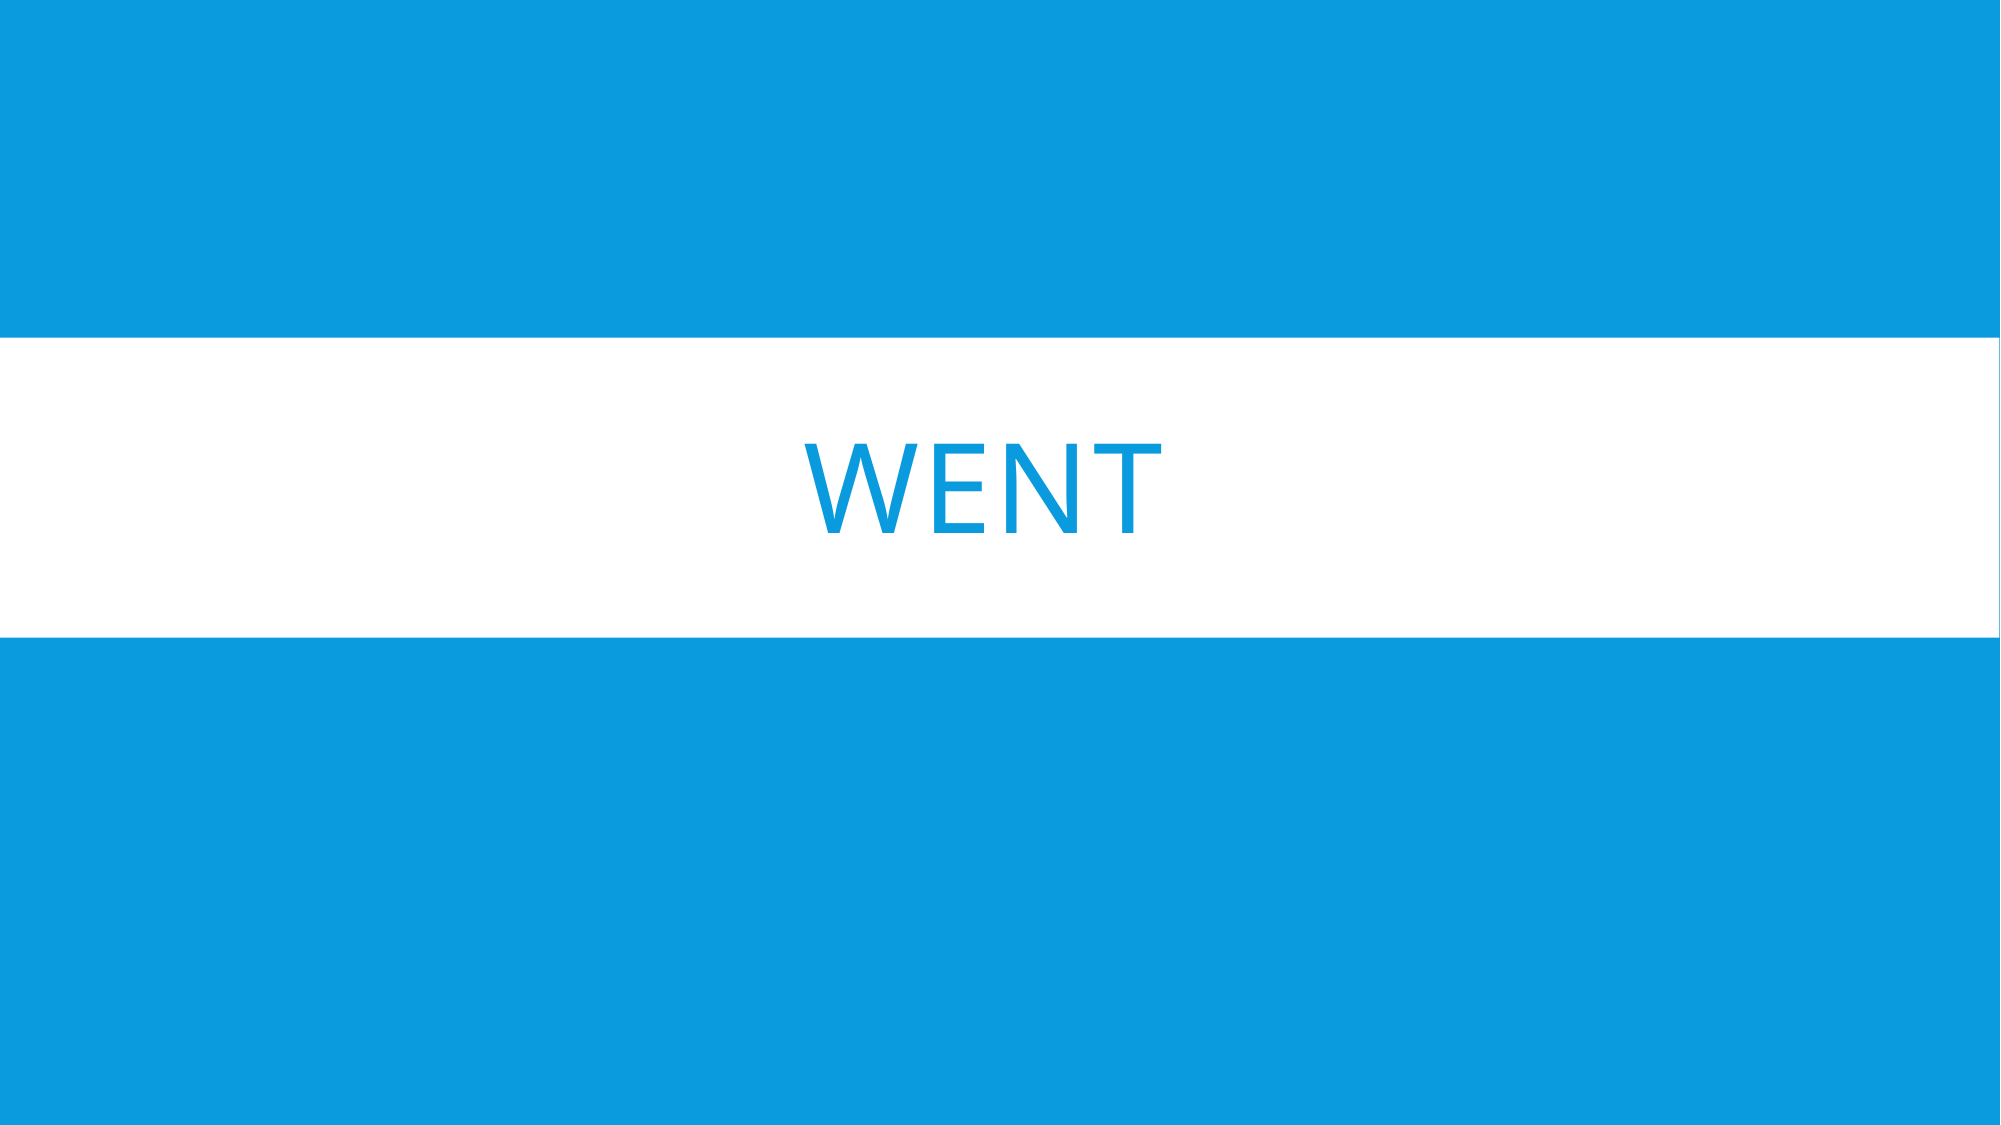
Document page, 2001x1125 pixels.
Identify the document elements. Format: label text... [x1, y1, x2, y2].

title WENT [60, 355, 1942, 641]
